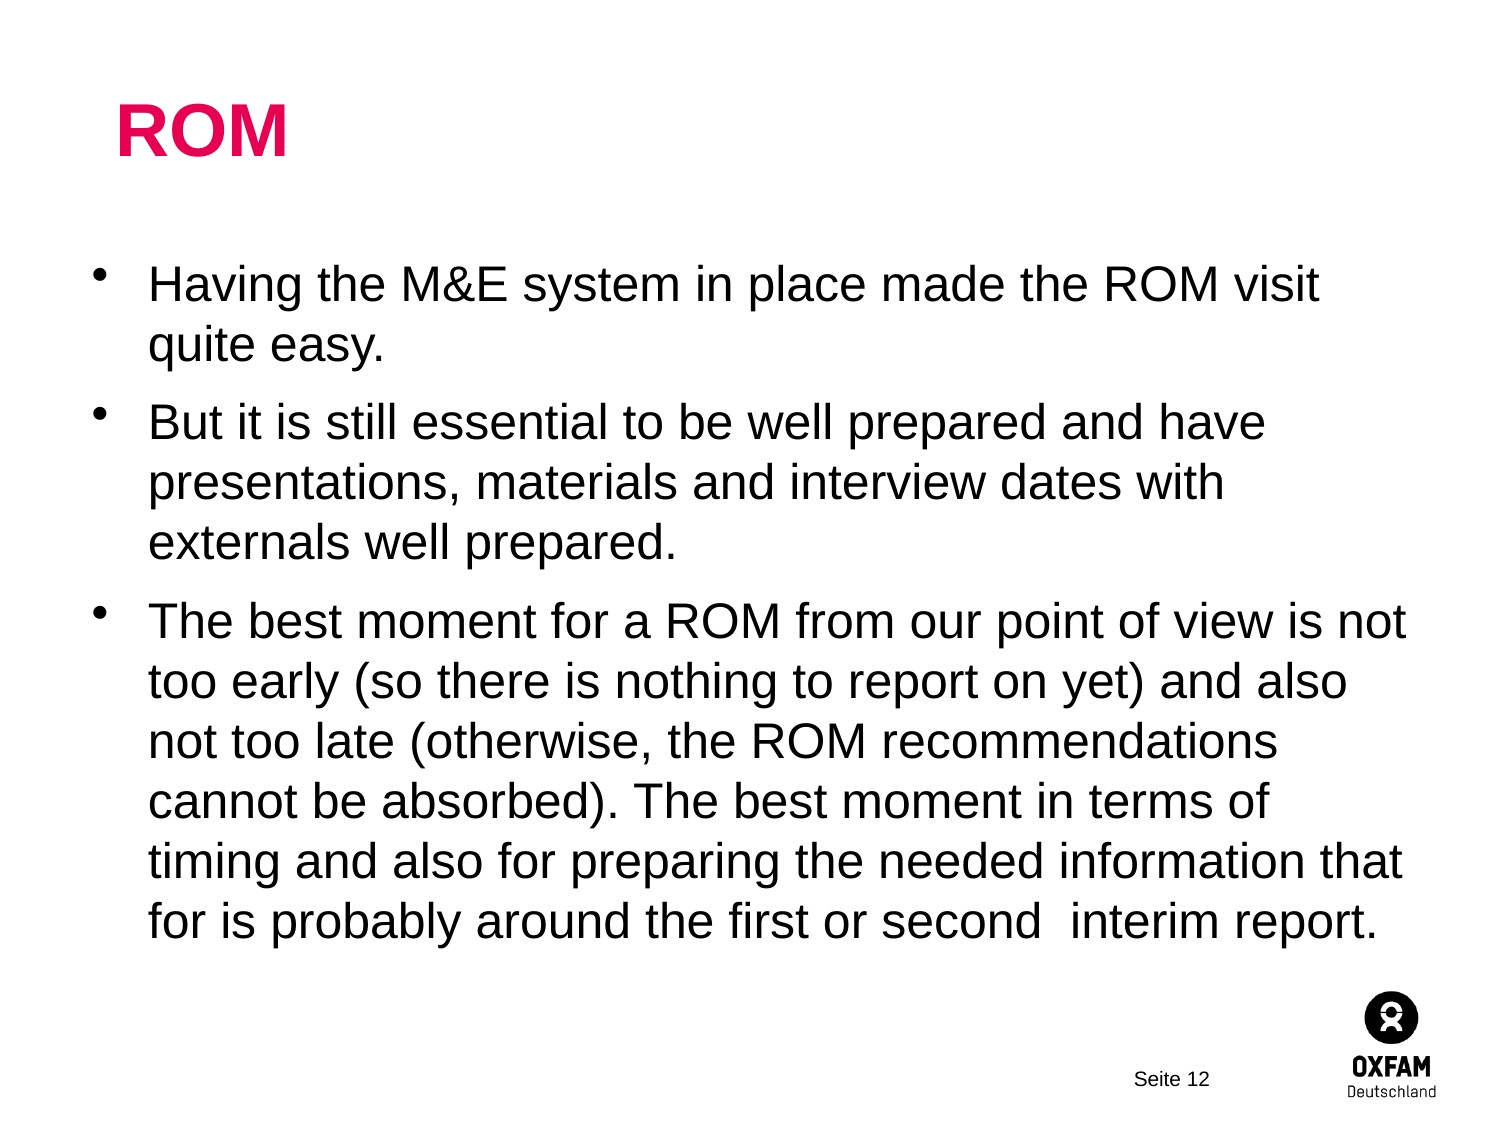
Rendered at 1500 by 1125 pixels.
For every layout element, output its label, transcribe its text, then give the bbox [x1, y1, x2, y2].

picture [1342, 985, 1441, 1103]
title ROM [100, 45, 1483, 209]
list Having the M&E system in place made the ROM visit quite easy. But it is still essential to be well prepared and have presentations, materials and interview dates with externals well prepared. The best moment for a ROM from our point of view is not too early (so there is nothing to report on yet) and also not too late (otherwise, the ROM recommendations cannot be absorbed). The best moment in terms of timing and also for preparing the needed information that for is probably around the first or second interim report. [76, 243, 1427, 922]
